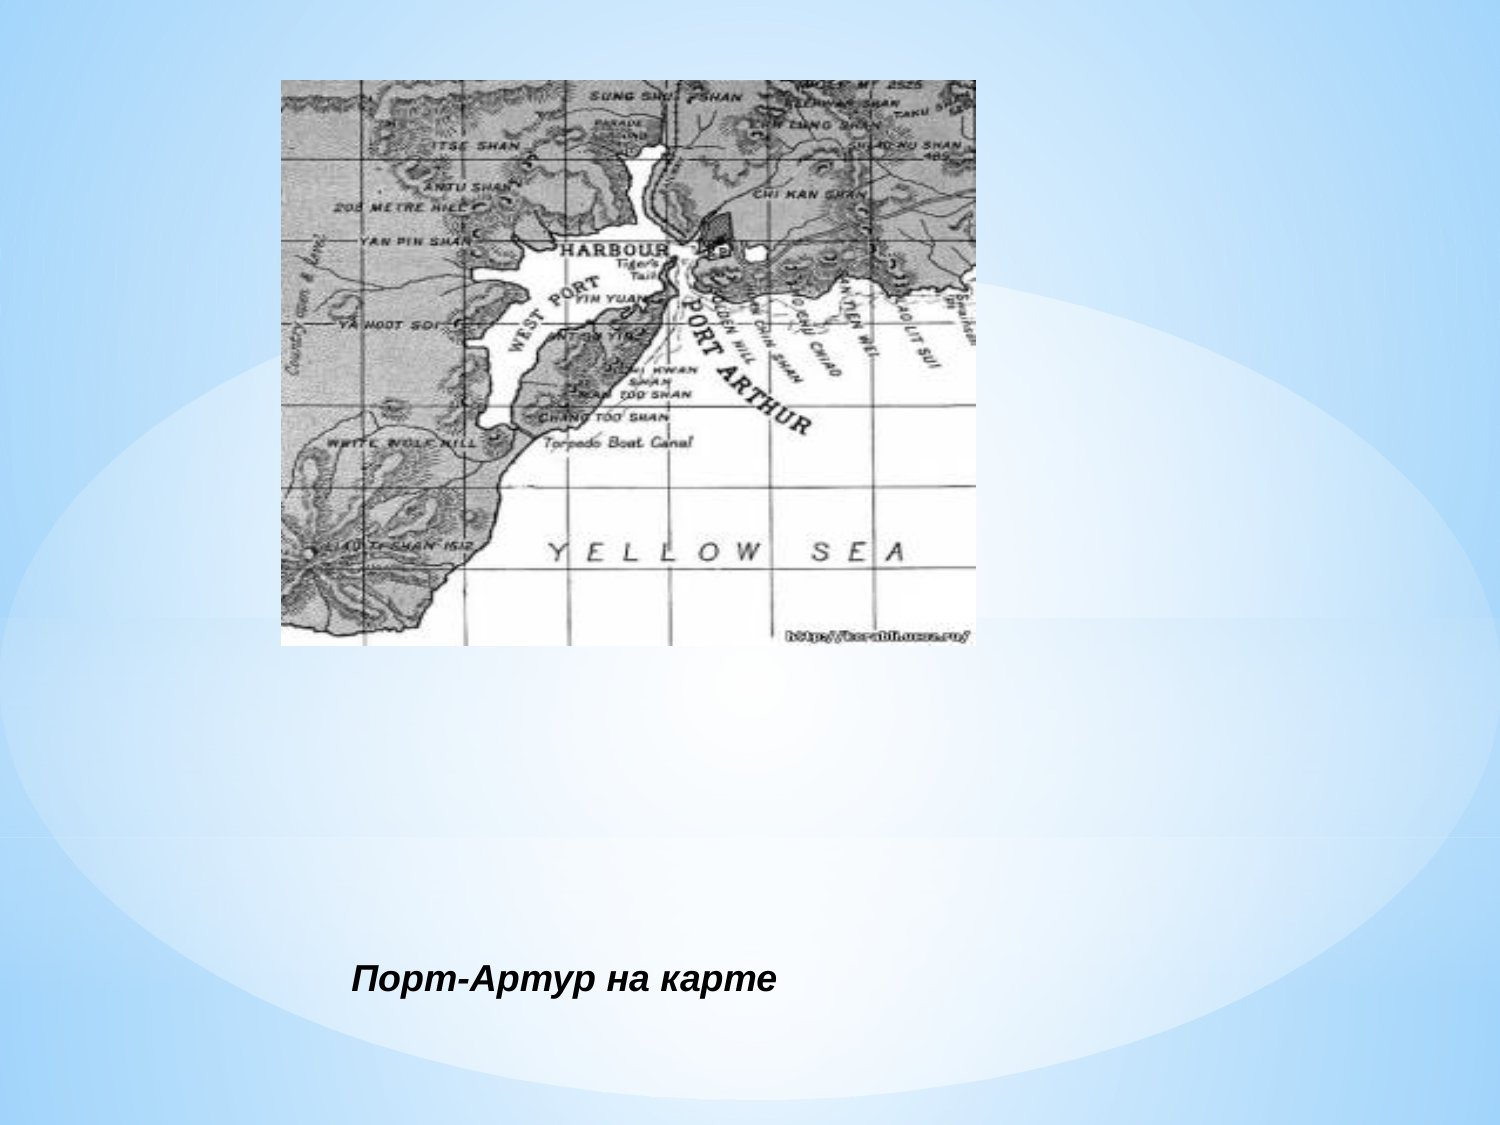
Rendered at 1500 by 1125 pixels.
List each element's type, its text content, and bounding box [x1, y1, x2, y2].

picture [281, 79, 976, 646]
text_box Порт-Артур на карте [336, 946, 1183, 1006]
